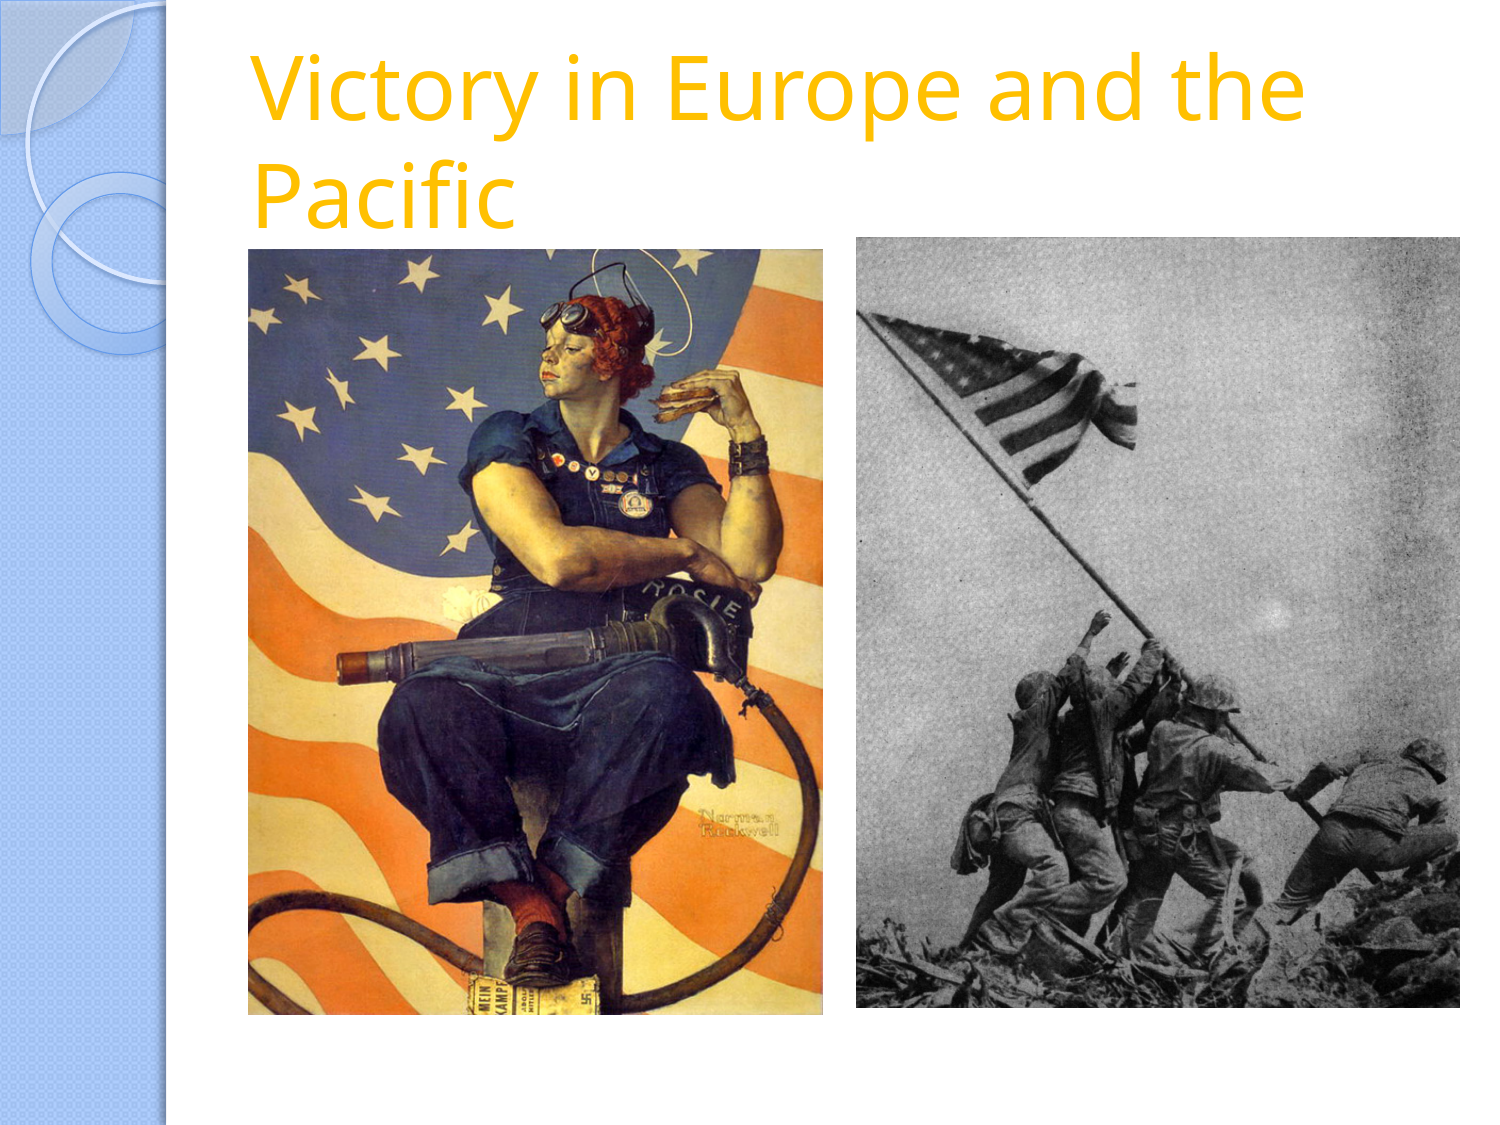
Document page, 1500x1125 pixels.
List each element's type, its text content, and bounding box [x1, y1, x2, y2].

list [247, 249, 823, 1016]
title Victory in Europe and the Pacific [235, 45, 1466, 233]
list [855, 237, 1460, 1008]
